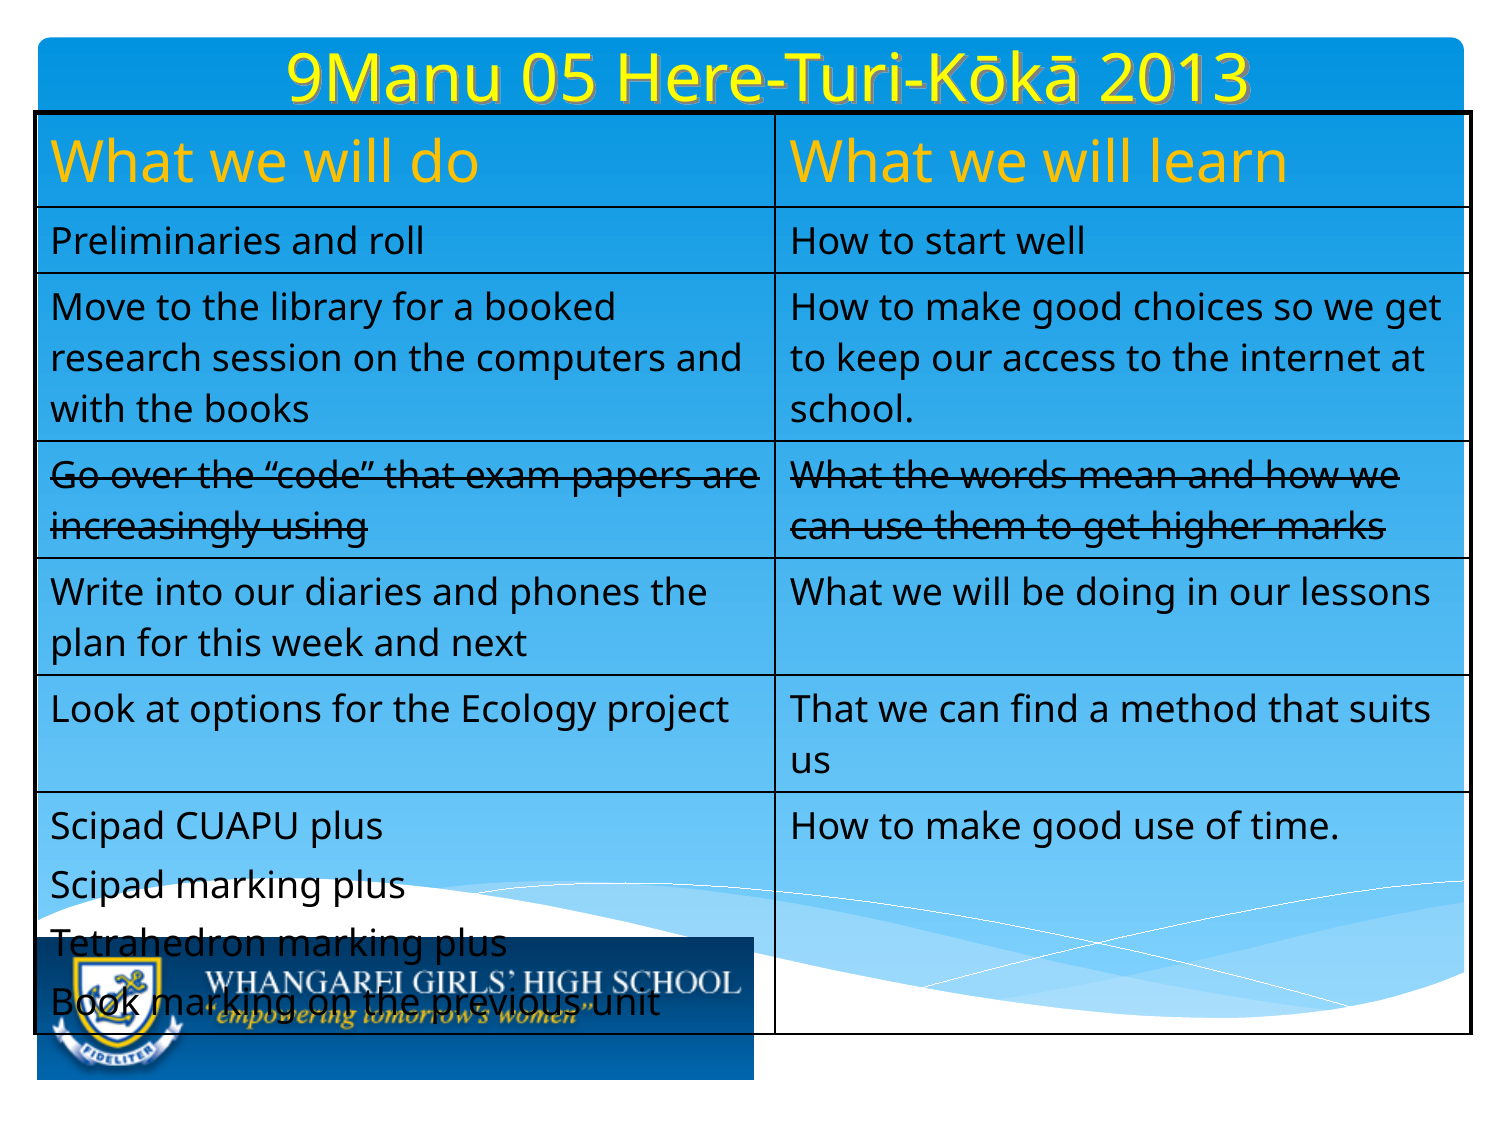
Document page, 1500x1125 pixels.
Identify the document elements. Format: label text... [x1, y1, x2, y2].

table_cell How to make good use of time. [776, 793, 1469, 1033]
table_cell Look at options for the Ecology project [37, 676, 774, 791]
table_header What we will learn [776, 115, 1469, 206]
table_cell Go over the “code” that exam papers are increasingly using [37, 442, 774, 557]
table_cell What the words mean and how we can use them to get higher marks [776, 442, 1469, 557]
table_cell Write into our diaries and phones the plan for this week and next [37, 559, 774, 674]
table_cell Preliminaries and roll [37, 208, 774, 272]
text_box 9Manu 05 Here-Turi-Kōkā 2013 [162, 24, 1375, 110]
picture [37, 937, 754, 1080]
table_cell How to start well [776, 208, 1469, 272]
table_cell Move to the library for a booked research session on the computers and with the books [37, 274, 774, 440]
table_cell That we can find a method that suits us [776, 676, 1469, 791]
table_cell How to make good choices so we get to keep our access to the internet at school. [776, 274, 1469, 440]
table_cell What we will be doing in our lessons [776, 559, 1469, 674]
table_header What we will do [37, 115, 774, 206]
table_cell Scipad CUAPU plus Scipad marking plus Tetrahedron marking plus Book marking on the previous unit [37, 793, 774, 1033]
